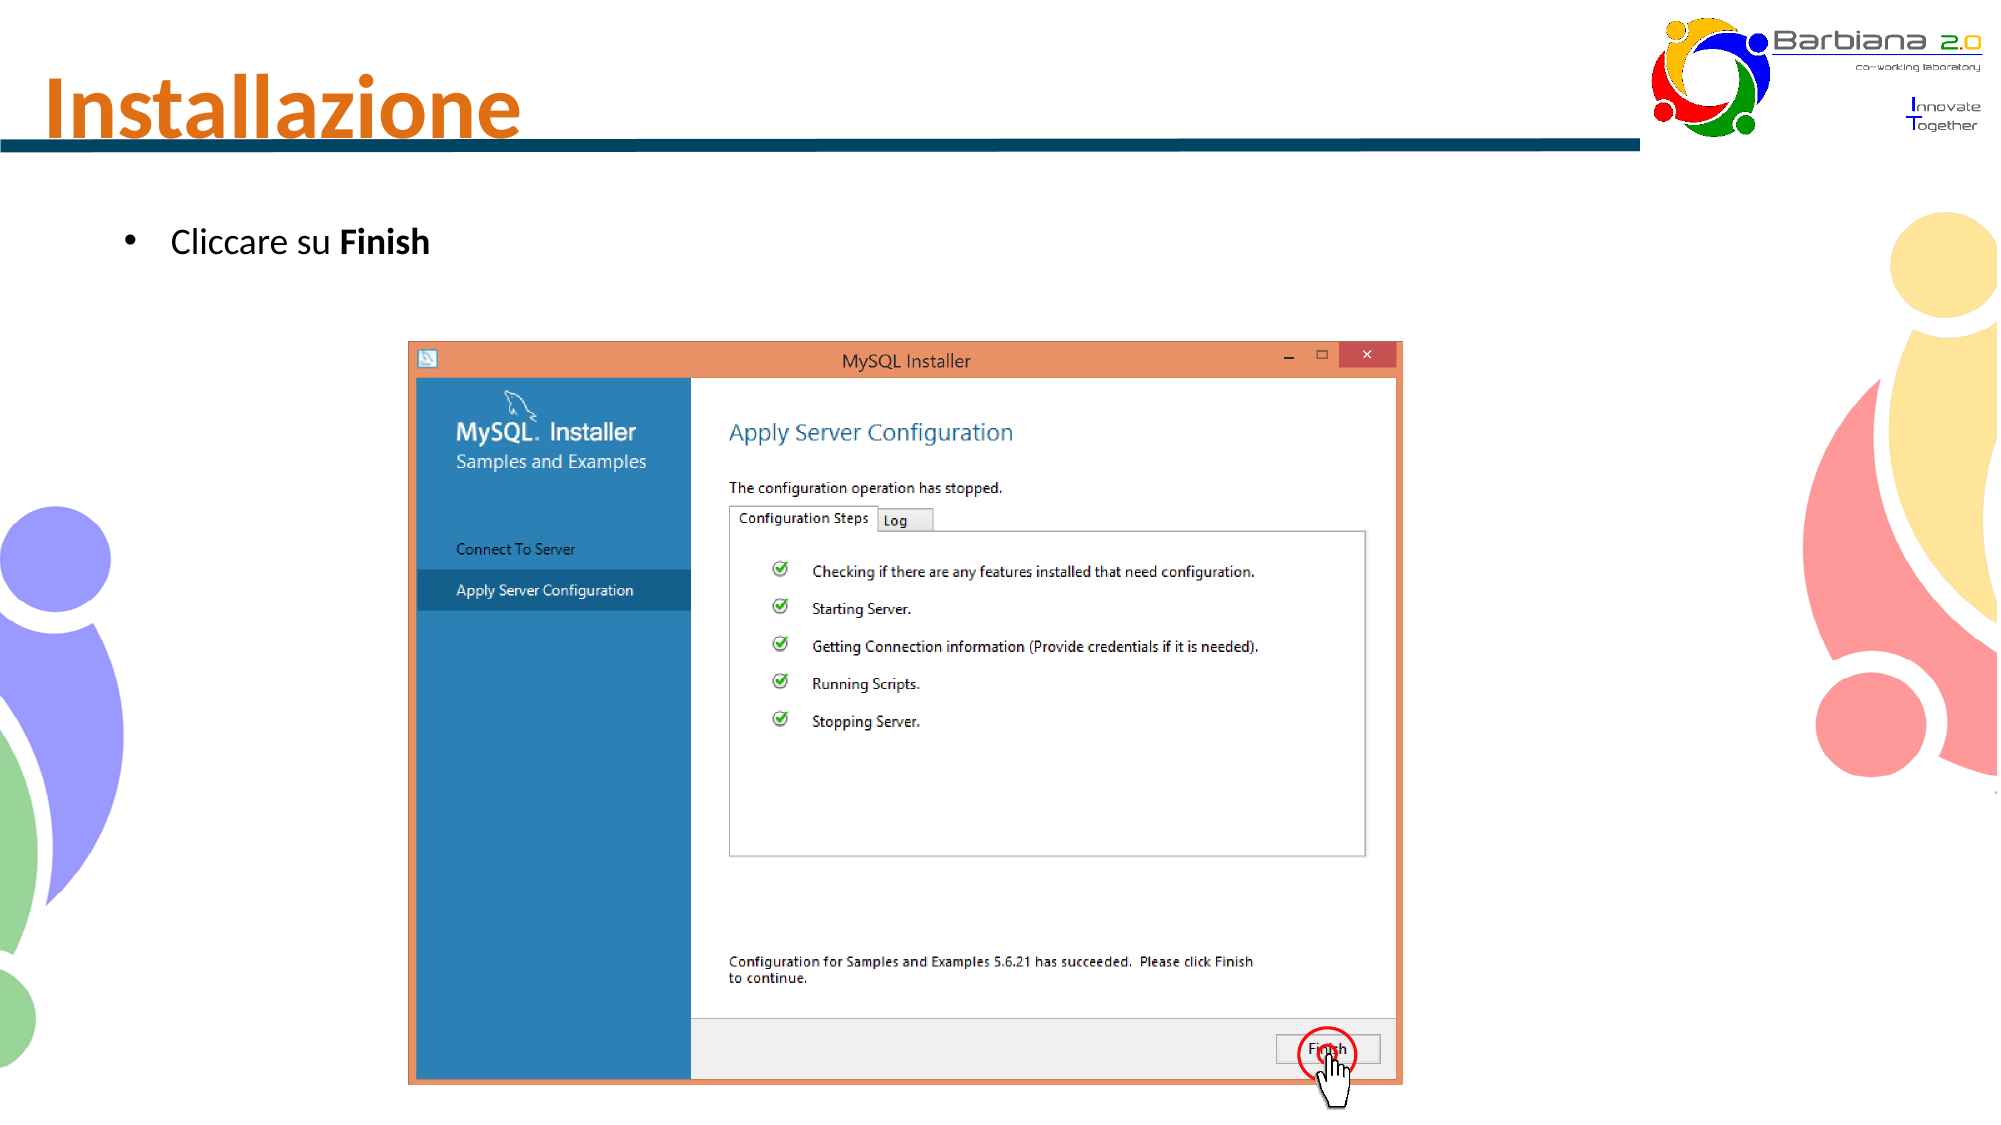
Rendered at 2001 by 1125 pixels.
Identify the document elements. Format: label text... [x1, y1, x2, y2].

text_box Cliccare su Finish [109, 209, 1805, 270]
text_box Installazione [29, 39, 539, 165]
picture [0, 0, 2001, 1125]
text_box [1298, 1027, 1360, 1110]
